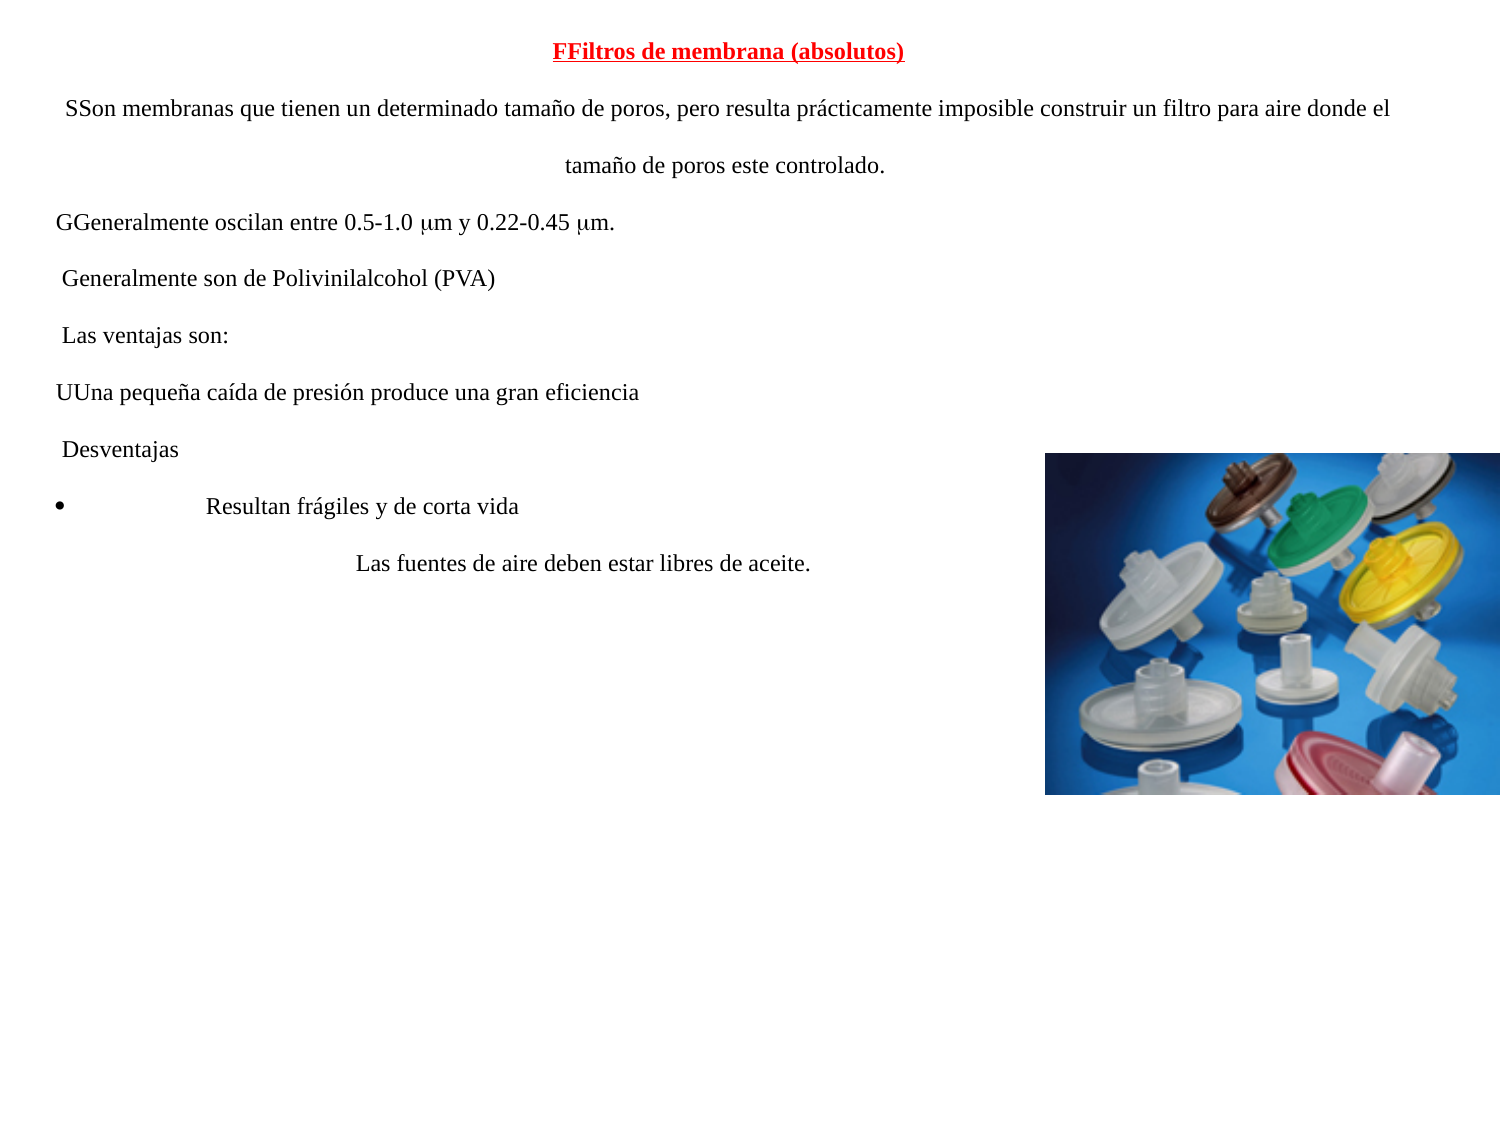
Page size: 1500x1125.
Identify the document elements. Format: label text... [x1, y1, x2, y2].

picture [1045, 452, 1500, 795]
text_box FFiltros de membrana (absolutos) SSon membranas que tienen un determinado tamaño de poros, pero resulta prácticamente imposible construir un filtro para aire donde el tamaño de poros este controlado. GGeneralmente oscilan entre 0.5-1.0 mm y 0.22-0.45 mm. Generalmente son de Polivinilalcohol (PVA) Las ventajas son: UUna pequeña caída de presión produce una gran eficiencia Desventajas · Resultan frágiles y de corta vida Las fuentes de aire deben estar libres de aceite. [41, 0, 1417, 584]
